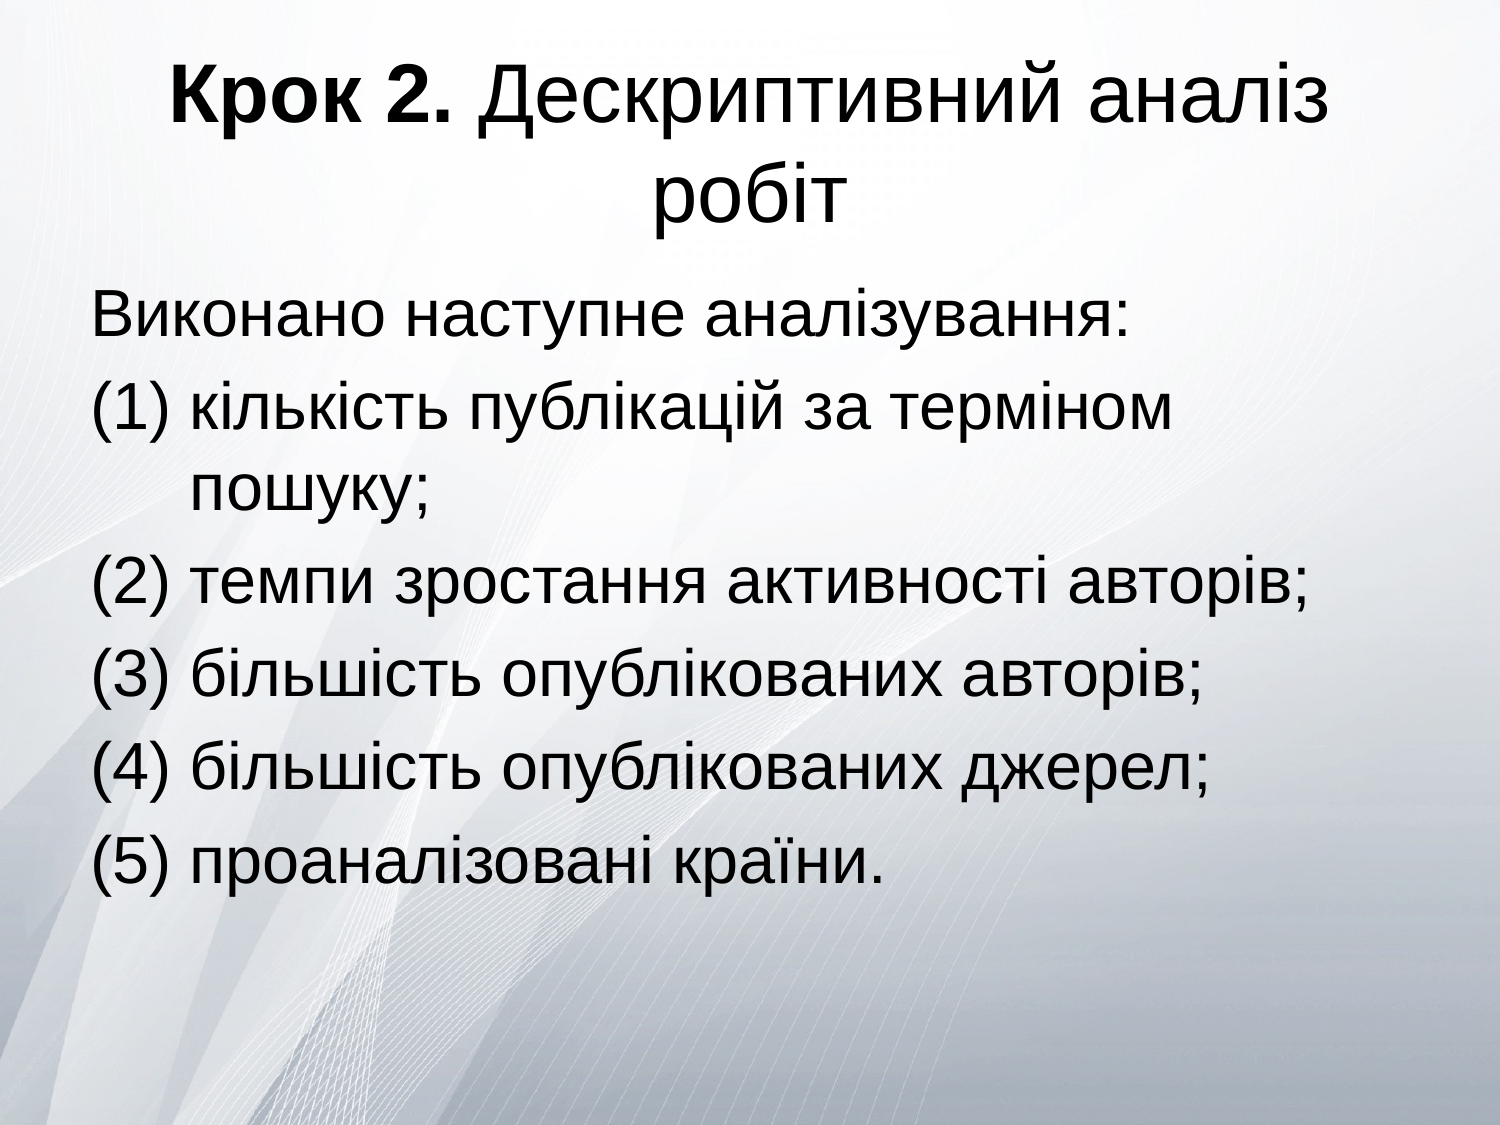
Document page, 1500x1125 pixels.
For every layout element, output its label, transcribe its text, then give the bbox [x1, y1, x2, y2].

list Виконано наступне аналізування: кількість публікацій за терміном пошуку; (2) темпи зростання активності авторів; (3) більшість опублікованих авторів; (4) більшість опублікованих джерел; (5) проаналізовані країни. [75, 262, 1425, 1005]
title Крок 2. Дескриптивний аналіз робіт [75, 45, 1425, 233]
picture [0, 0, 1500, 1125]
